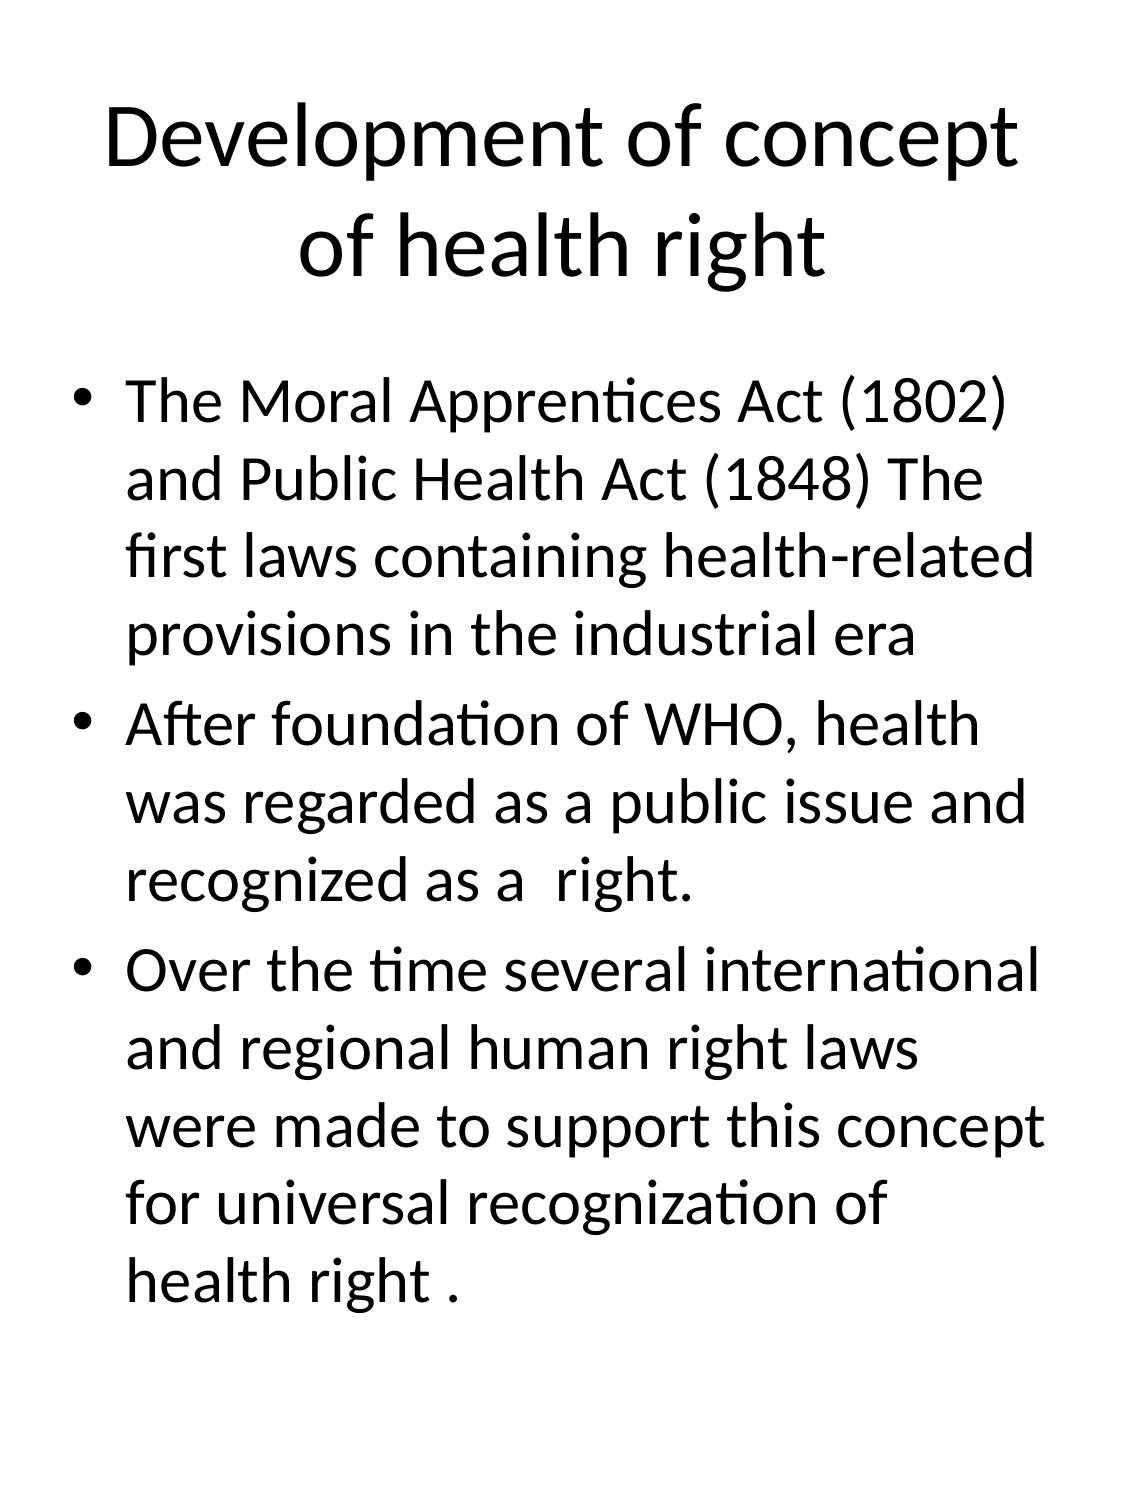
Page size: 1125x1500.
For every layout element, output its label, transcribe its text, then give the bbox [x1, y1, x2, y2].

list The Moral Apprentices Act (1802) and Public Health Act (1848) The first laws containing health-related provisions in the industrial era After foundation of WHO, health was regarded as a public issue and recognized as a right. Over the time several international and regional human right laws were made to support this concept for universal recognization of health right . [56, 350, 1069, 1340]
title Development of concept of health right [56, 60, 1069, 310]
